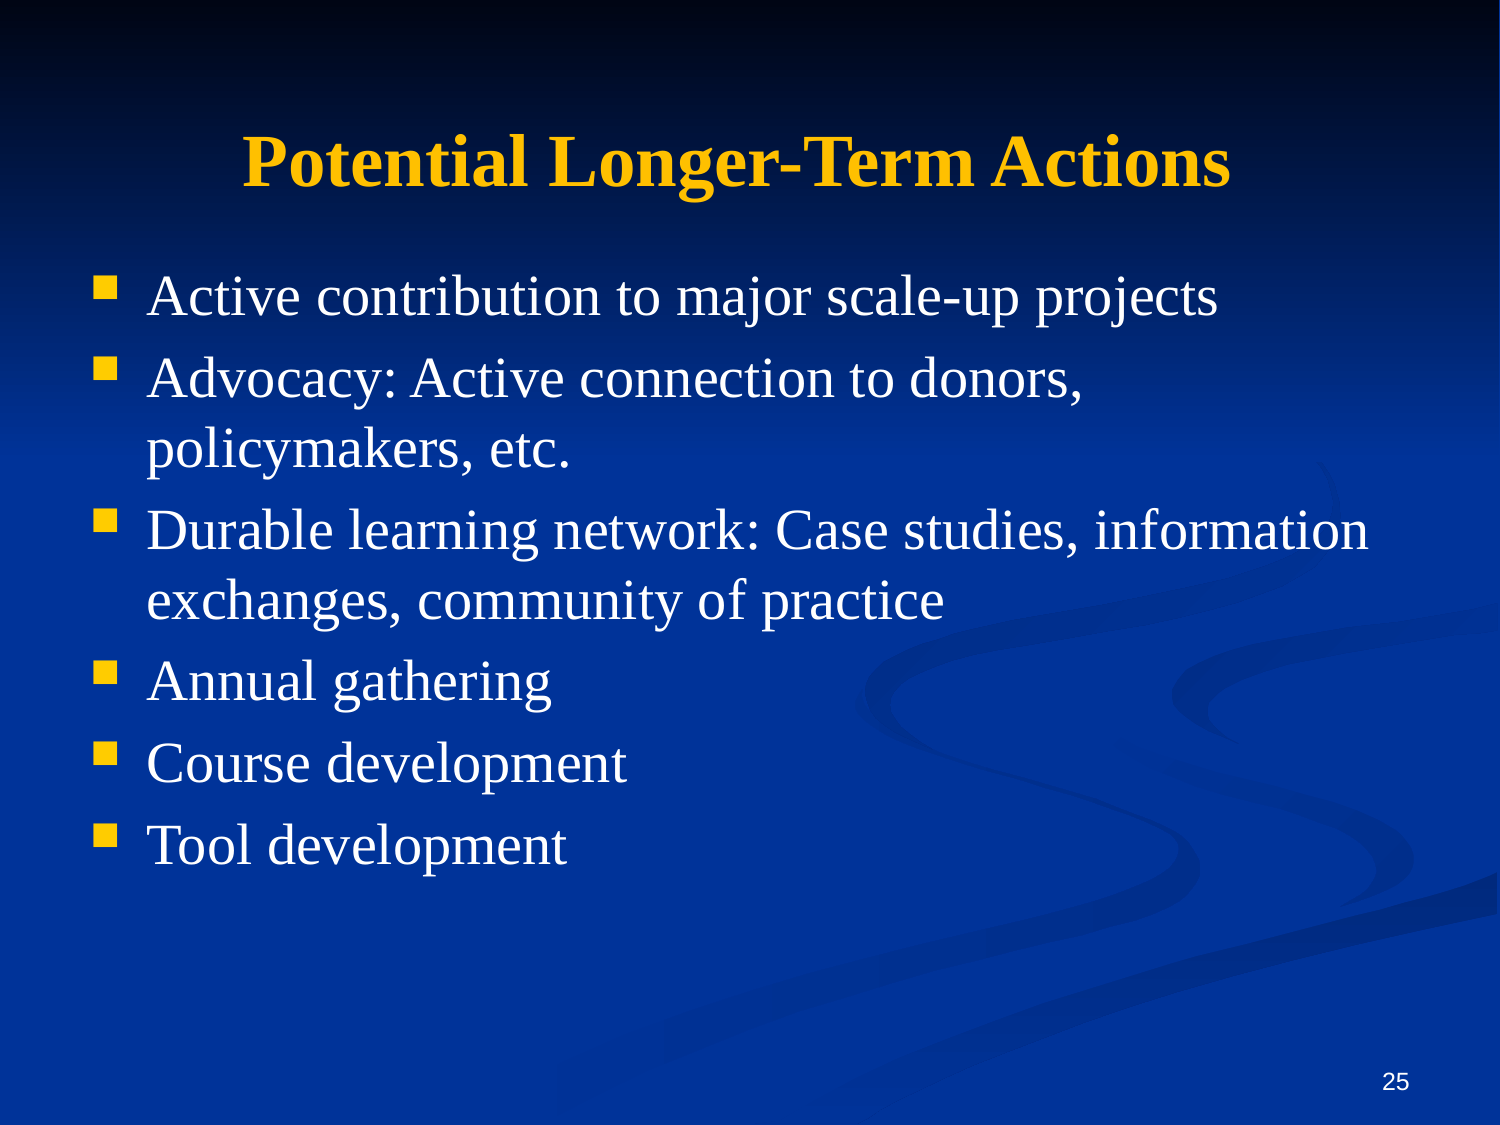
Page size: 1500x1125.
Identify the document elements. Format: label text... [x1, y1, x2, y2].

slide_number 25 [1074, 1024, 1426, 1104]
list Active contribution to major scale-up projects Advocacy: Active connection to donors, policymakers, etc. Durable learning network: Case studies, information exchanges, community of practice Annual gathering Course development Tool development [74, 249, 1426, 993]
title Potential Longer-Term Actions [99, 62, 1376, 249]
